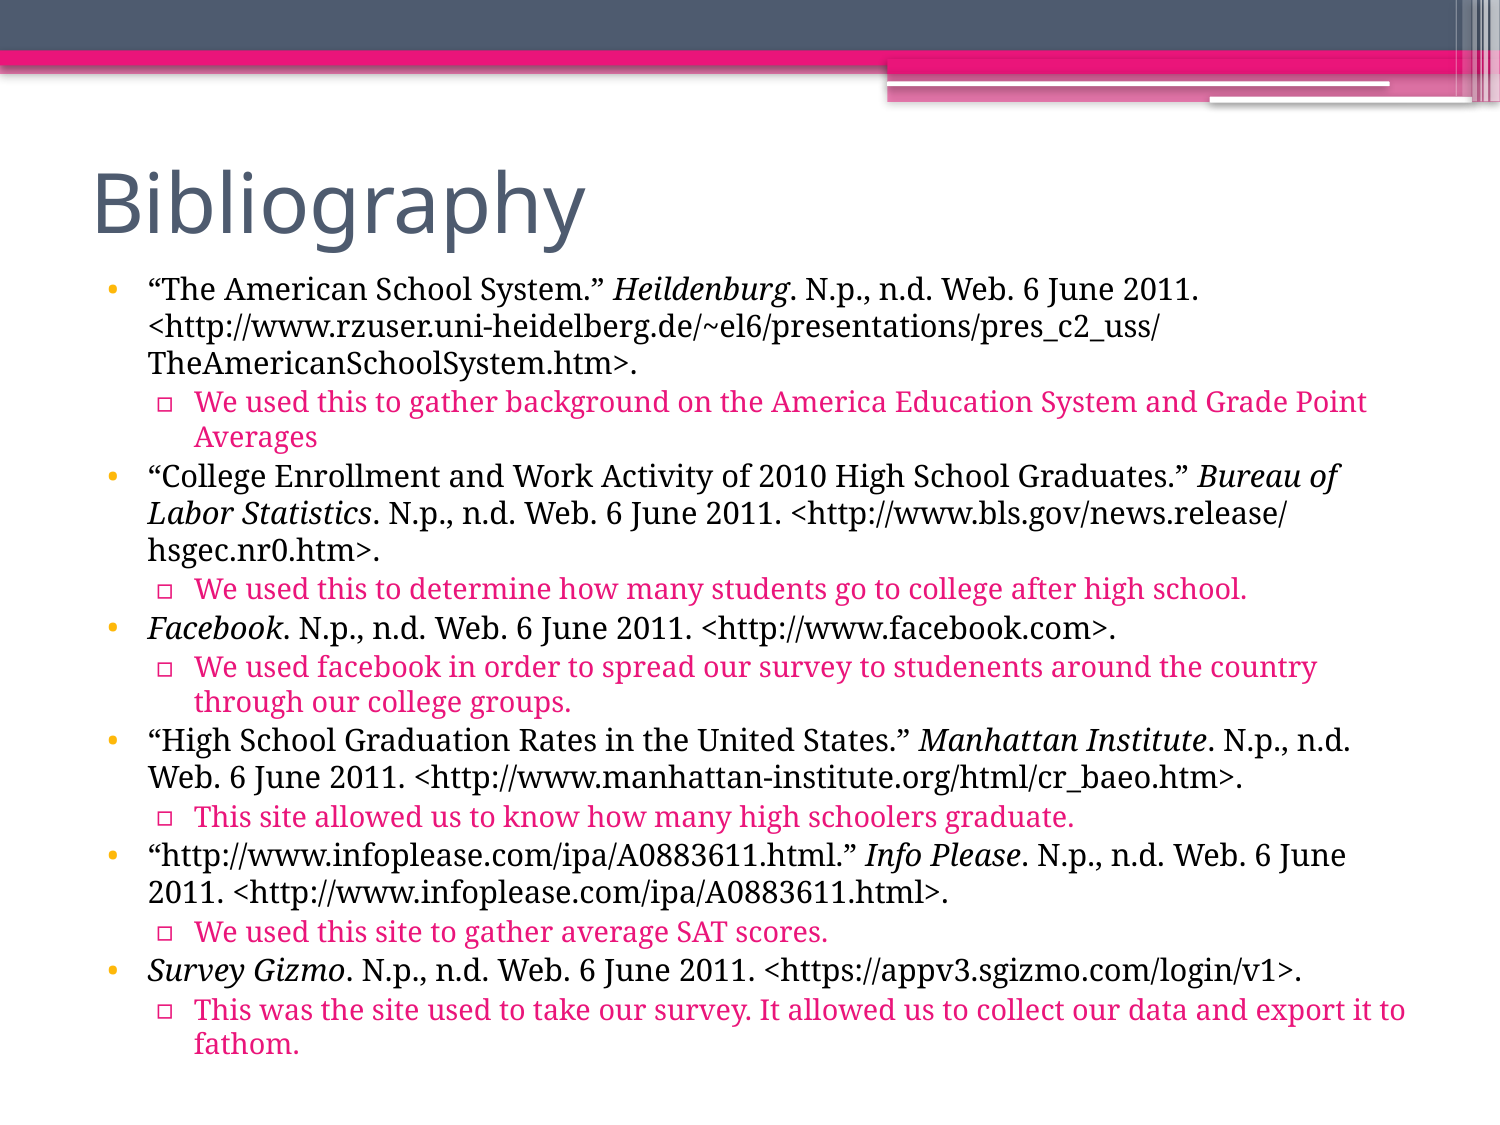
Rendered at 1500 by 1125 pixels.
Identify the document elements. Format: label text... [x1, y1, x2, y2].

title Bibliography [74, 112, 1426, 262]
list “The American School System.” Heildenburg. N.p., n.d. Web. 6 June 2011. <http://www.rzuser.uni-heidelberg.de/‌~el6/‌presentations/‌pres_c2_uss/‌TheAmericanSchoolSystem.htm>. We used this to gather background on the America Education System and Grade Point Averages “College Enrollment and Work Activity of 2010 High School Graduates.” Bureau of Labor Statistics. N.p., n.d. Web. 6 June 2011. <http://www.bls.gov/‌news.release/‌hsgec.nr0.htm>. We used this to determine how many students go to college after high school. Facebook. N.p., n.d. Web. 6 June 2011. <http://www.facebook.com>. We used facebook in order to spread our survey to studenents around the country through our college groups. “High School Graduation Rates in the United States.” Manhattan Institute. N.p., n.d. Web. 6 June 2011. <http://www.manhattan-institute.org/‌html/‌cr_baeo.htm>. This site allowed us to know how many high schoolers graduate. “http://www.infoplease.com/‌ipa/‌A0883611.html.” Info Please. N.p., n.d. Web. 6 June 2011. <http://www.infoplease.com/‌ipa/‌A0883611.html>. We used this site to gather average SAT scores. Survey Gizmo. N.p., n.d. Web. 6 June 2011. <https://appv3.sgizmo.com/‌login/‌v1>. This was the site used to take our survey. It allowed us to collect our data and export it to fathom. [74, 262, 1426, 1079]
